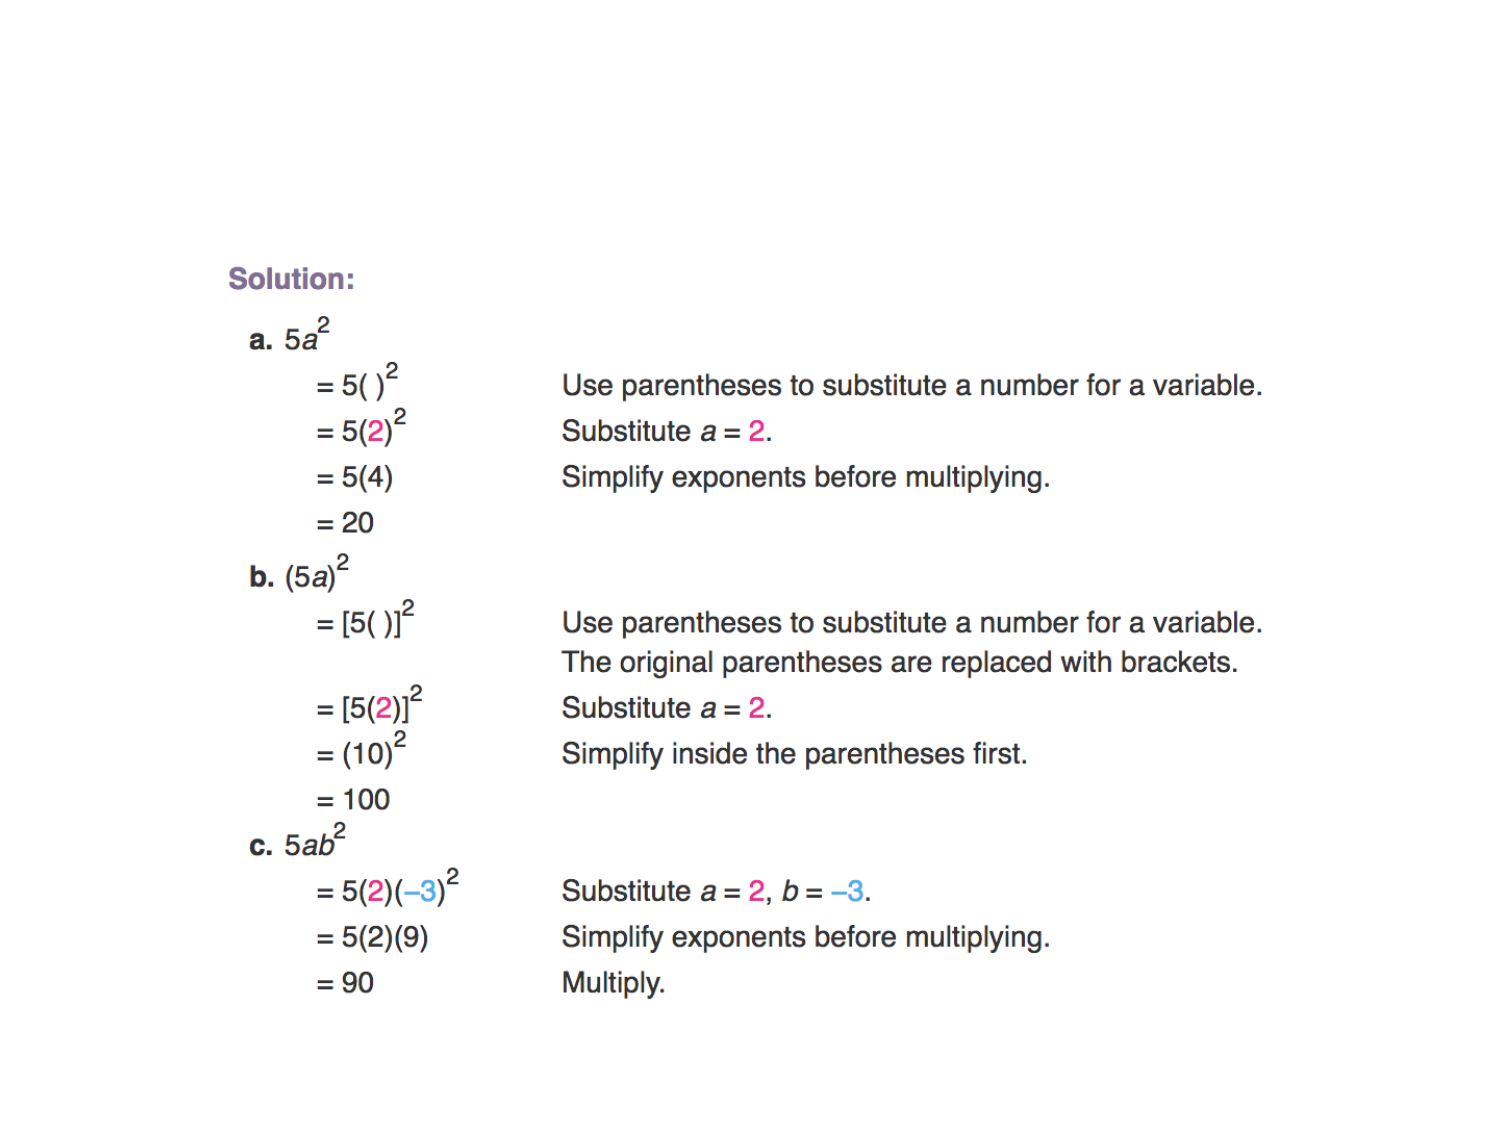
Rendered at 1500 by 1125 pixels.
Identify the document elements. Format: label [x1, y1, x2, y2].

list [74, 262, 1426, 1006]
